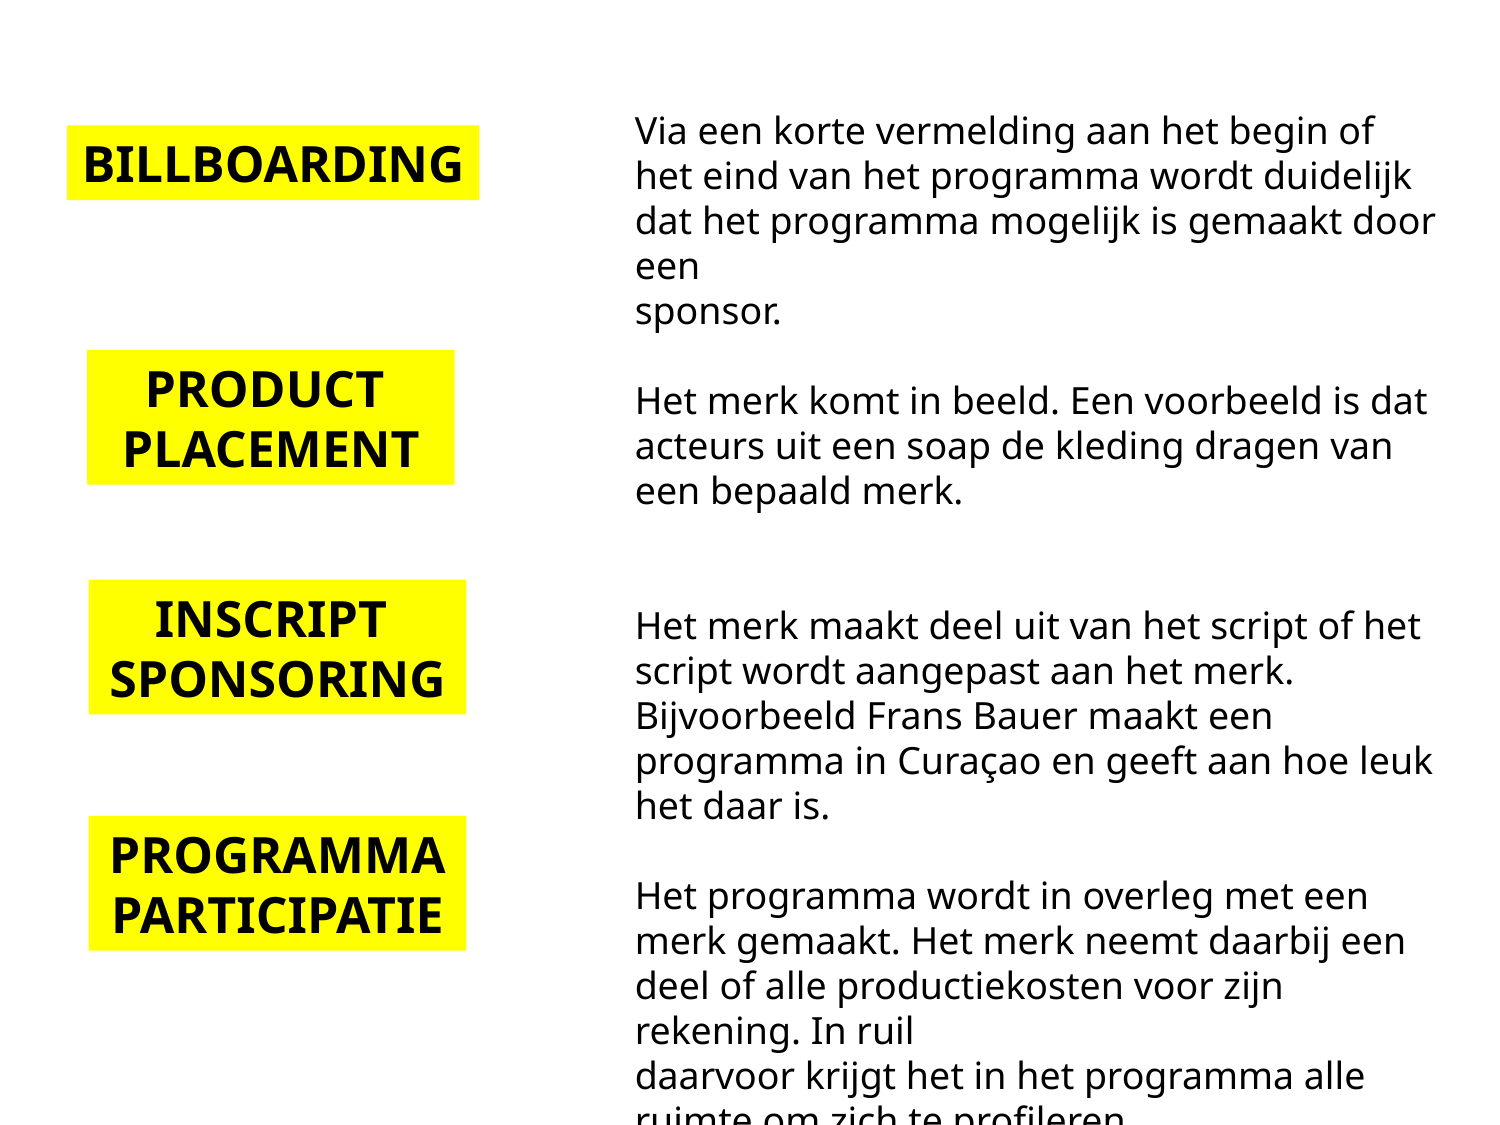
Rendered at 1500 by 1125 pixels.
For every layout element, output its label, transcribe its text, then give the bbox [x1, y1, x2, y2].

text_box Programma participatie [88, 815, 467, 951]
text_box Inscript sponsoring [88, 579, 467, 715]
text_box Product placement [87, 349, 455, 485]
text_box Billboarding [67, 125, 480, 201]
text_box Via een korte vermelding aan het begin of het eind van het programma wordt duidelijk dat het programma mogelijk is gemaakt door een sponsor. Het merk komt in beeld. Een voorbeeld is dat acteurs uit een soap de kleding dragen van een bepaald merk. Het merk maakt deel uit van het script of het script wordt aangepast aan het merk. Bijvoorbeeld Frans Bauer maakt een programma in Curaçao en geeft aan hoe leuk het daar is. Het programma wordt in overleg met een merk gemaakt. Het merk neemt daarbij een deel of alle productiekosten voor zijn rekening. In ruil daarvoor krijgt het in het programma alle ruimte om zich te profileren. [620, 99, 1453, 1125]
